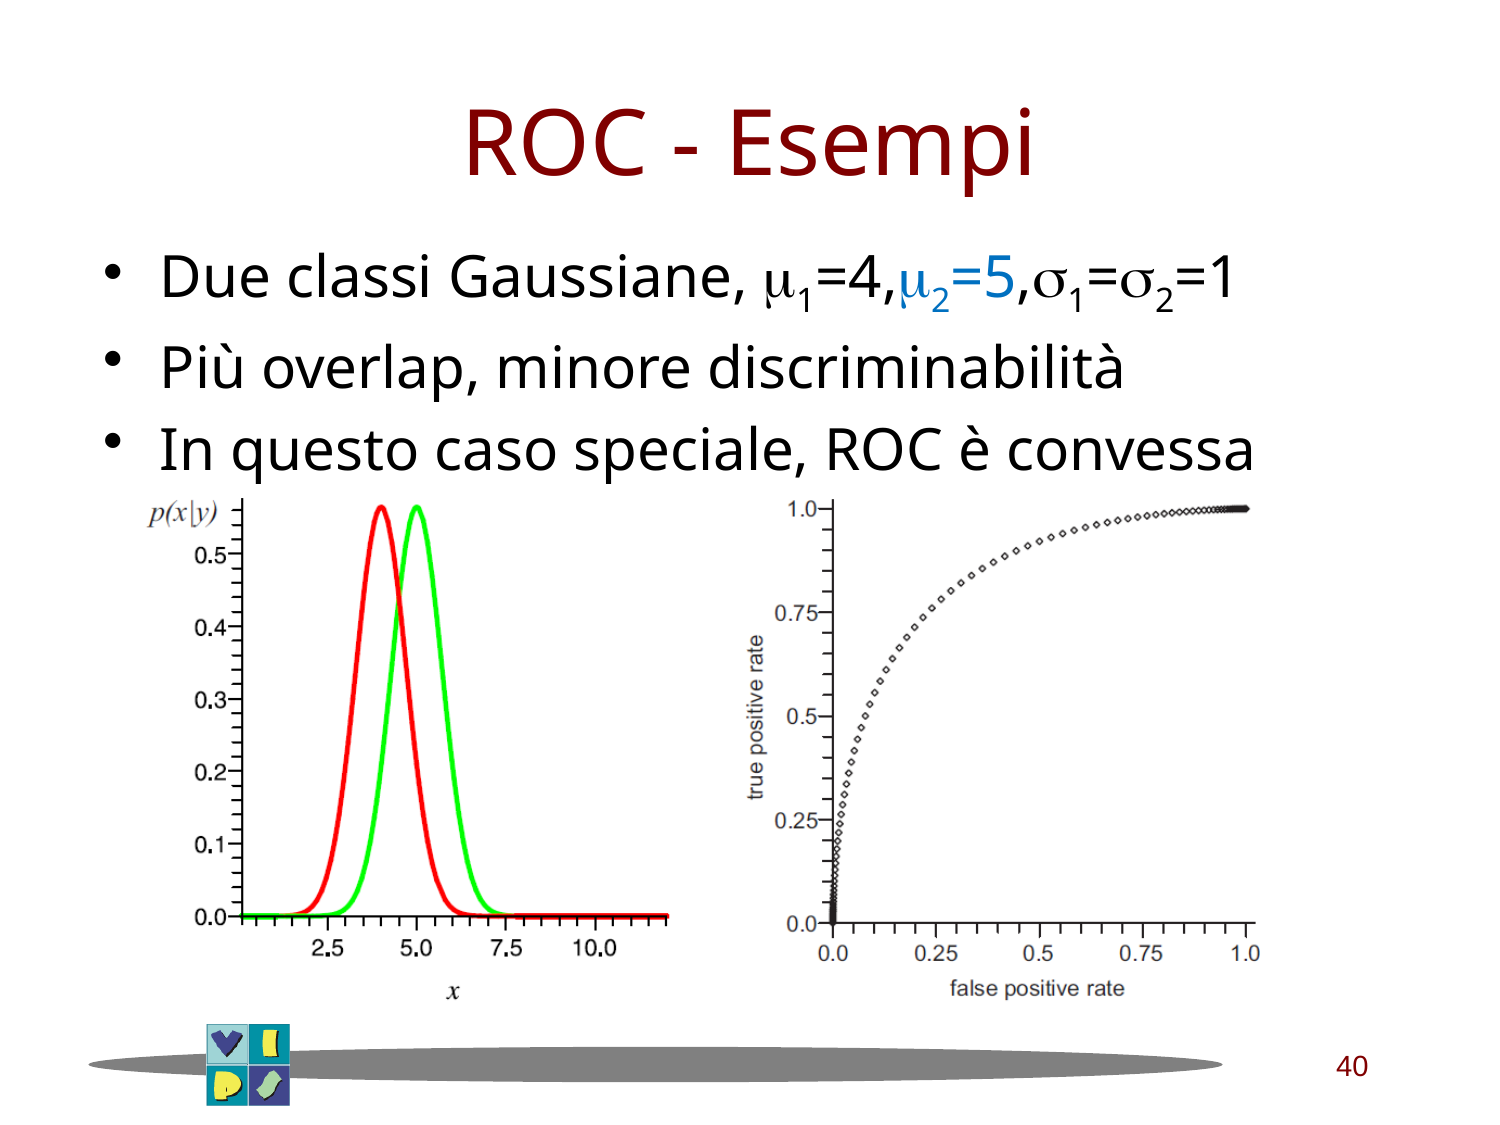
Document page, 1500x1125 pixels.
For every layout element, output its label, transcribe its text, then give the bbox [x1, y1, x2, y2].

picture [123, 472, 1299, 1106]
slide_number 40 [1033, 1039, 1384, 1118]
list Due classi Gaussiane, m1=4,m2=5,s1=s2=1 Più overlap, minore discriminabilità In questo caso speciale, ROC è convessa [88, 231, 1439, 975]
title ROC - Esempi [75, 45, 1425, 233]
